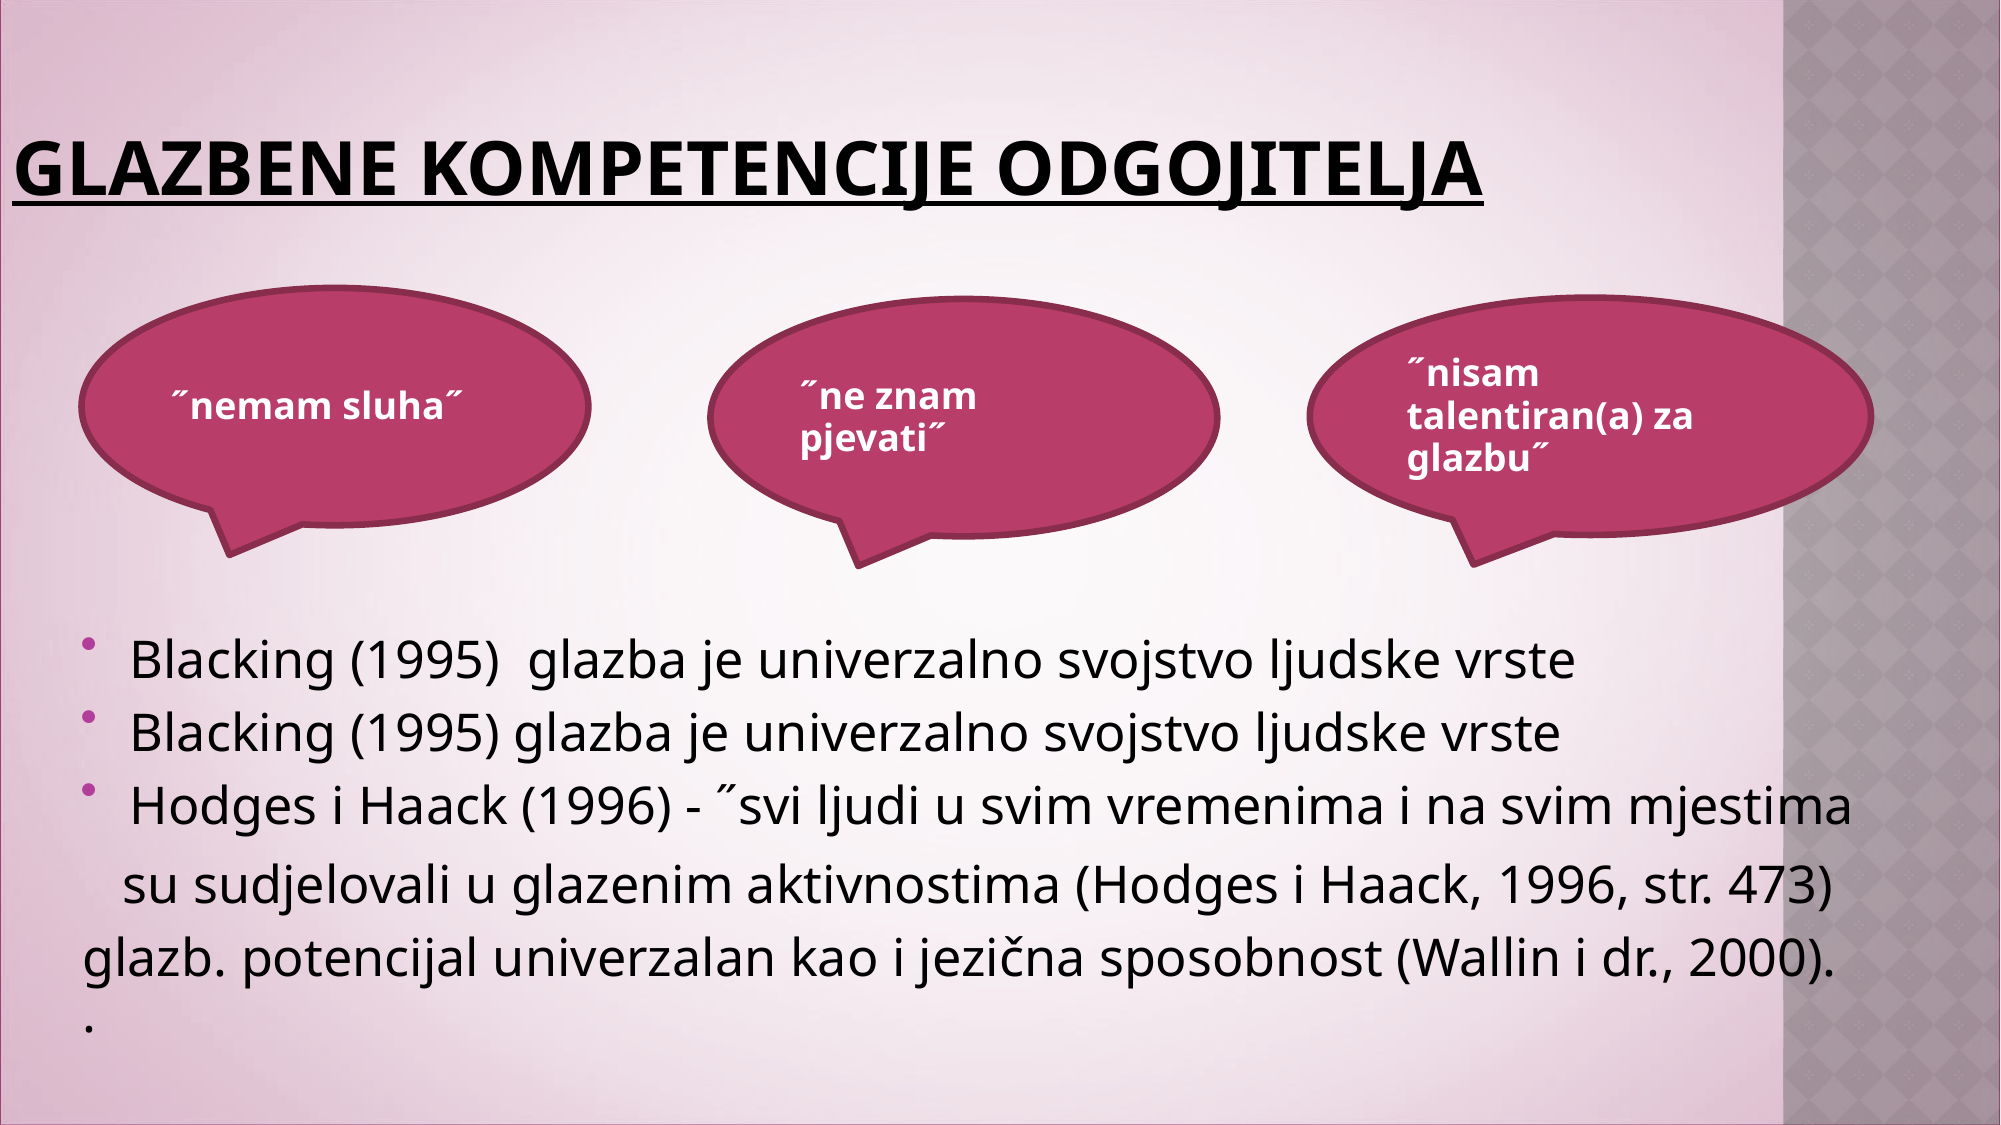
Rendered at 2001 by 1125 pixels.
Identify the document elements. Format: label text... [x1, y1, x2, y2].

text_box ˝nemam sluha˝ [78, 284, 592, 559]
list [11, 229, 1684, 1060]
text_box Blacking (1995) glazba je univerzalno svojstvo ljudske vrste Blacking (1995) glazba je univerzalno svojstvo ljudske vrste Hodges i Haack (1996) - ˝svi ljudi u svim vremenima i na svim mjestima su sudjelovali u glazenim aktivnostima (Hodges i Haack, 1996, str. 473) glazb. potencijal univerzalan kao i jezična sposobnost (Wallin i dr., 2000). . [67, 666, 1911, 1124]
text_box ˝ne znam pjevati˝ [707, 295, 1221, 570]
text_box ˝nisam talentiran(a) za glazbu˝ [1306, 294, 1875, 568]
title glazbene kompetencije odgojitelja [3, 22, 1587, 211]
